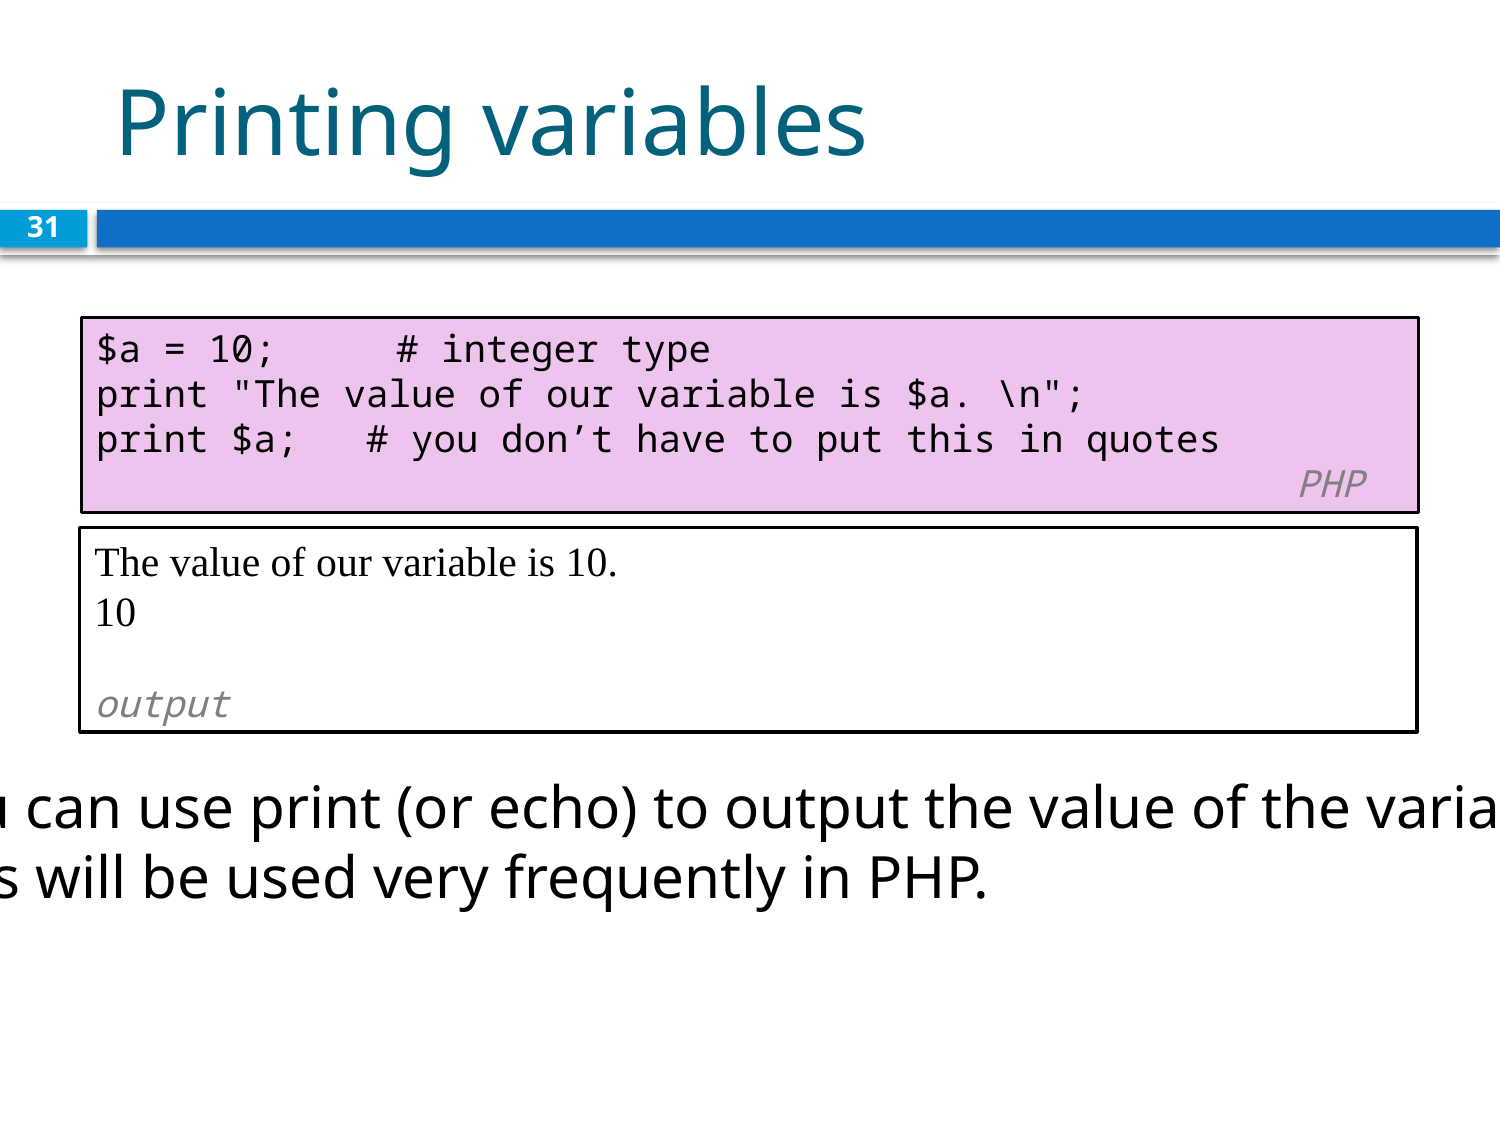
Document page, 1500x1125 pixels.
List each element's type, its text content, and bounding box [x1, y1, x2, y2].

slide_number 31 [0, 208, 88, 249]
text_box $a = 10; # integer type print "The value of our variable is $a. \n"; print $a; # you don’t have to put this in quotes PHP [81, 317, 1419, 513]
text_box You can use print (or echo) to output the value of the variable. This will be used very frequently in PHP. [0, 762, 1500, 918]
text_box The value of our variable is 10. 10 output [79, 527, 1418, 733]
title Printing variables [99, 37, 1438, 201]
